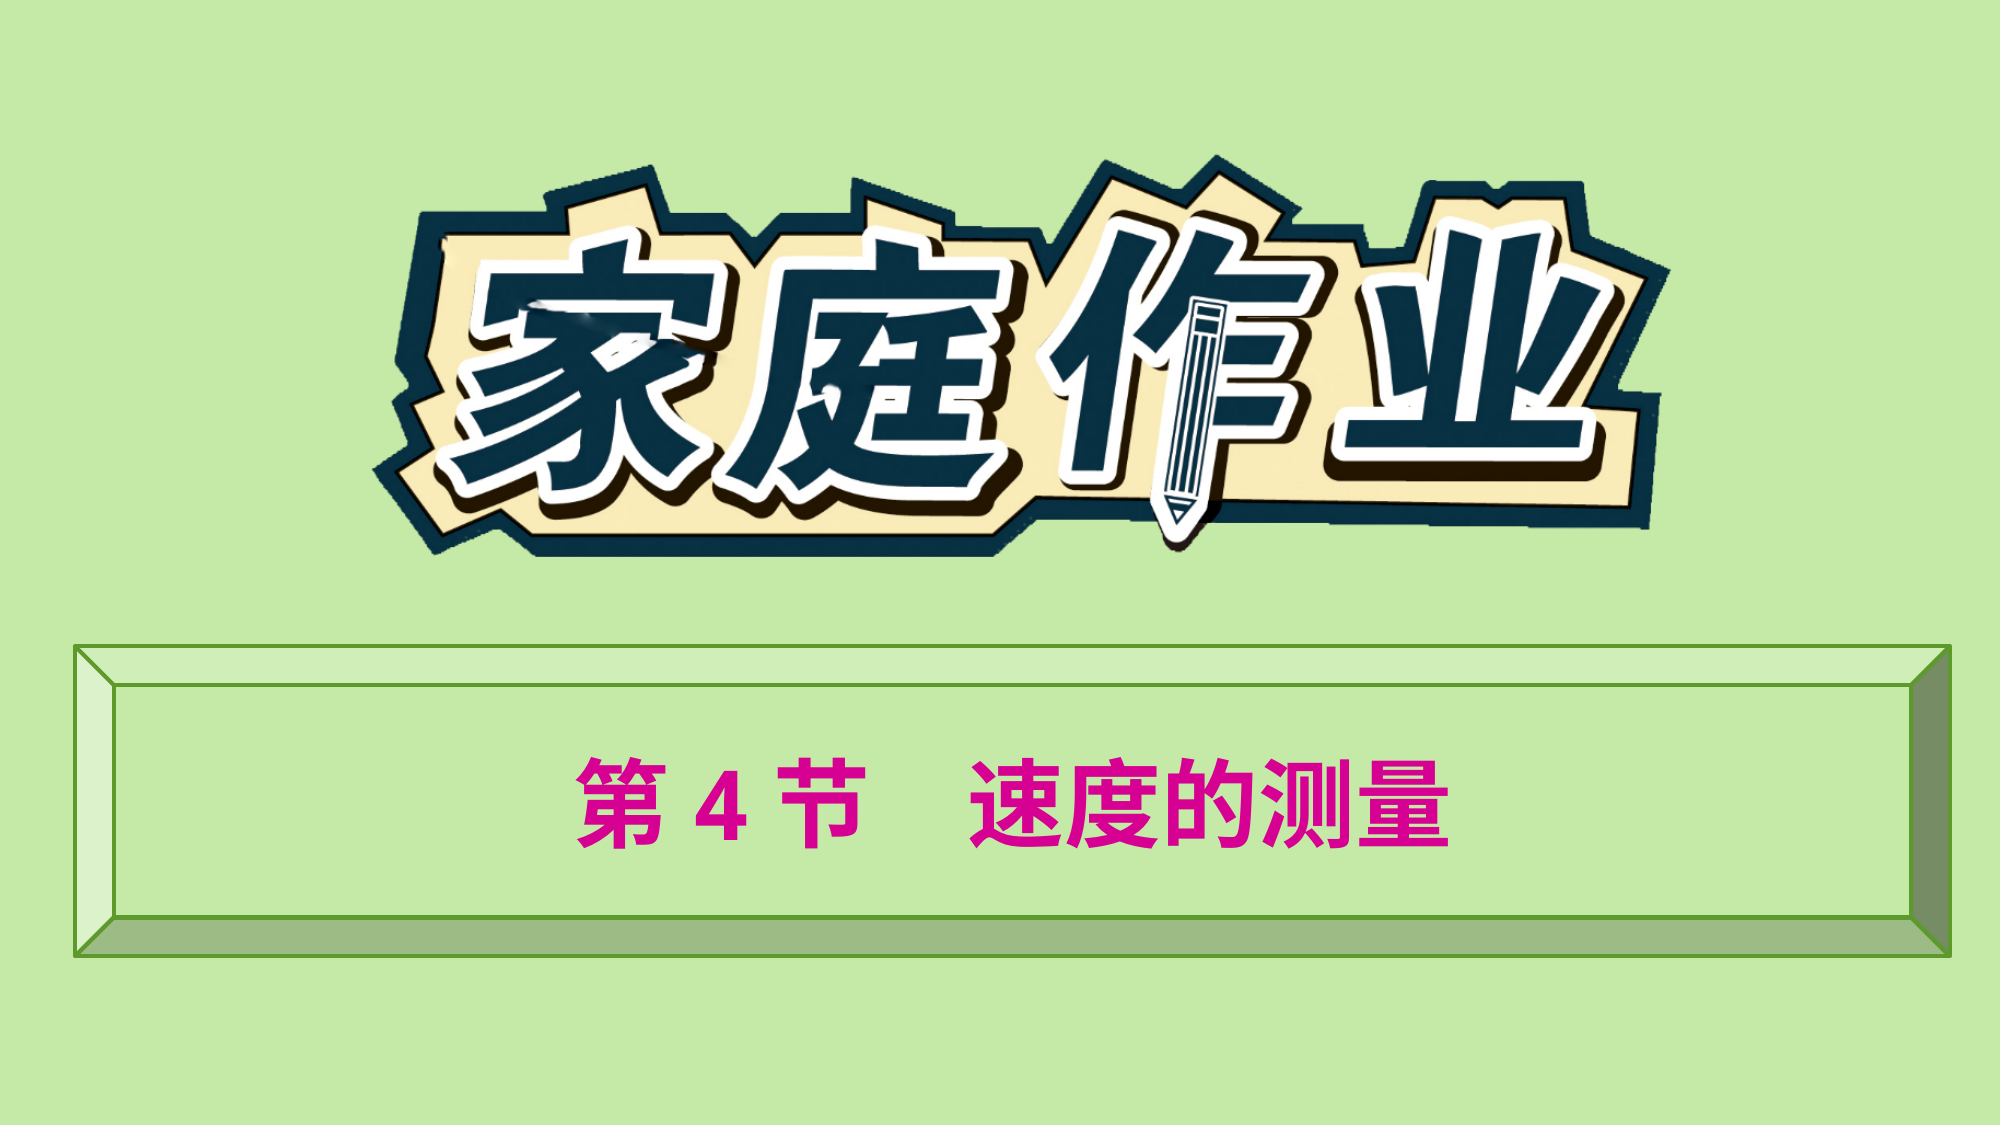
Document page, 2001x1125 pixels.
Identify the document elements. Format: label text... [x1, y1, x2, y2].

picture [369, 87, 1675, 644]
text_box 第4节 速度的测量 [73, 644, 1952, 958]
